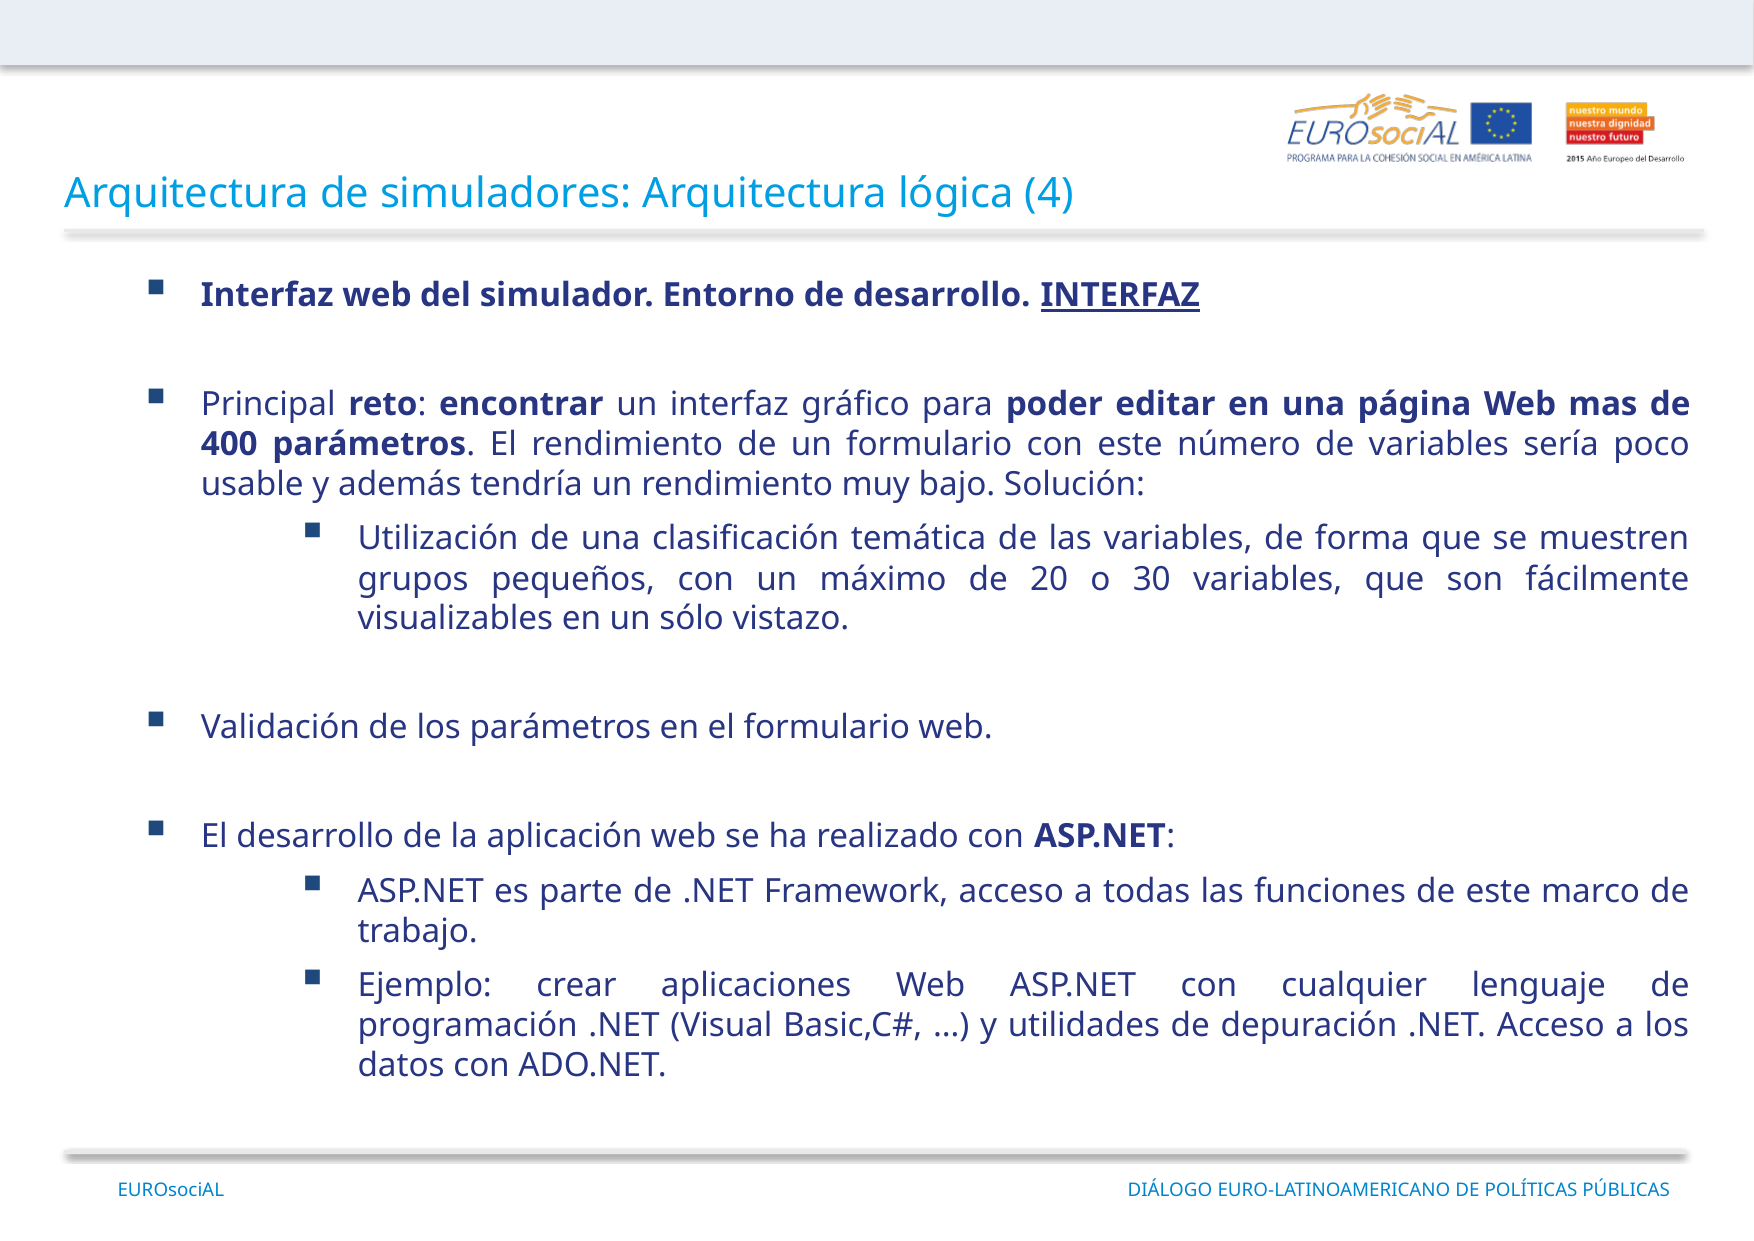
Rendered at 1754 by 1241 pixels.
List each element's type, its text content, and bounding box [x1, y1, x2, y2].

text_box Interfaz web del simulador. Entorno de desarrollo. INTERFAZ Principal reto: encontrar un interfaz gráfico para poder editar en una página Web mas de 400 parámetros. El rendimiento de un formulario con este número de variables sería poco usable y además tendría un rendimiento muy bajo. Solución: Utilización de una clasificación temática de las variables, de forma que se muestren grupos pequeños, con un máximo de 20 o 30 variables, que son fácilmente visualizables en un sólo vistazo. Validación de los parámetros en el formulario web. El desarrollo de la aplicación web se ha realizado con ASP.NET: ASP.NET es parte de .NET Framework, acceso a todas las funciones de este marco de trabajo. Ejemplo: crear aplicaciones Web ASP.NET con cualquier lenguaje de programación .NET (Visual Basic,C#, …) y utilidades de depuración .NET. Acceso a los datos con ADO.NET. [64, 254, 1692, 1105]
text_box Arquitectura de simuladores: Arquitectura lógica (4) [49, 158, 1628, 233]
picture [1278, 88, 1692, 173]
